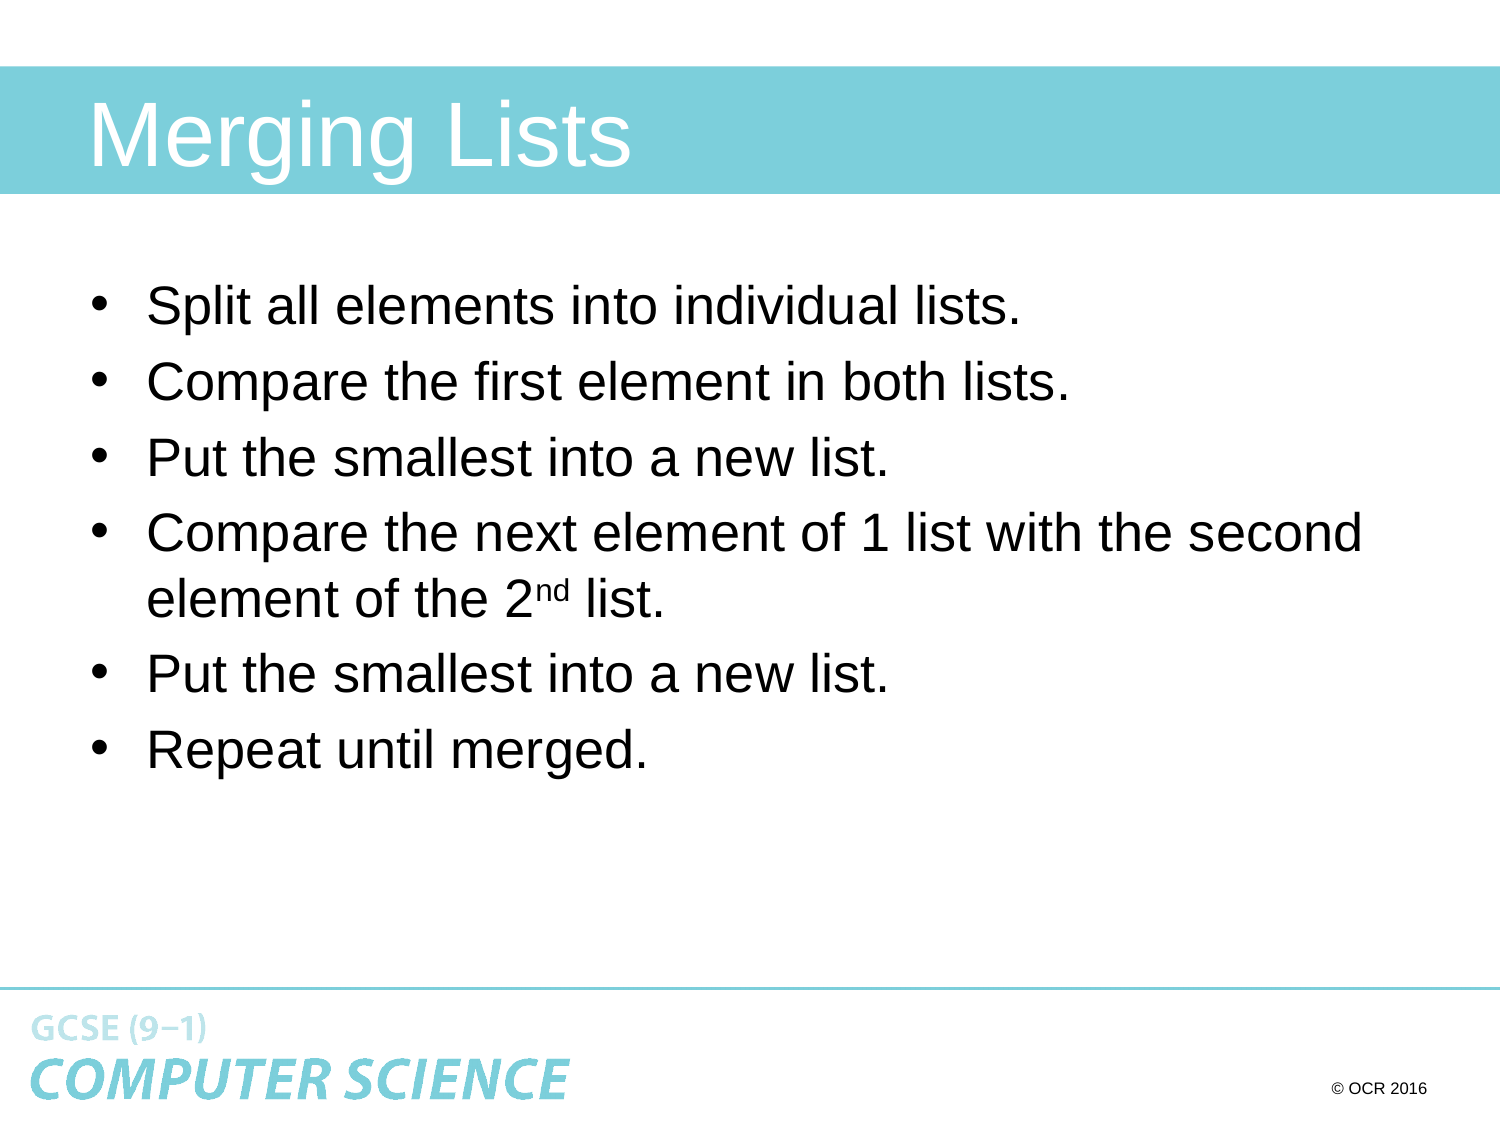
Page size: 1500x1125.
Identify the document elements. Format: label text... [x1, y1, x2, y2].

picture [0, 987, 1500, 1124]
title Merging Lists [0, 66, 1500, 194]
list Split all elements into individual lists. Compare the first element in both lists. Put the smallest into a new list. Compare the next element of 1 list with the second element of the 2nd list. Put the smallest into a new list. Repeat until merged. [75, 262, 1425, 965]
